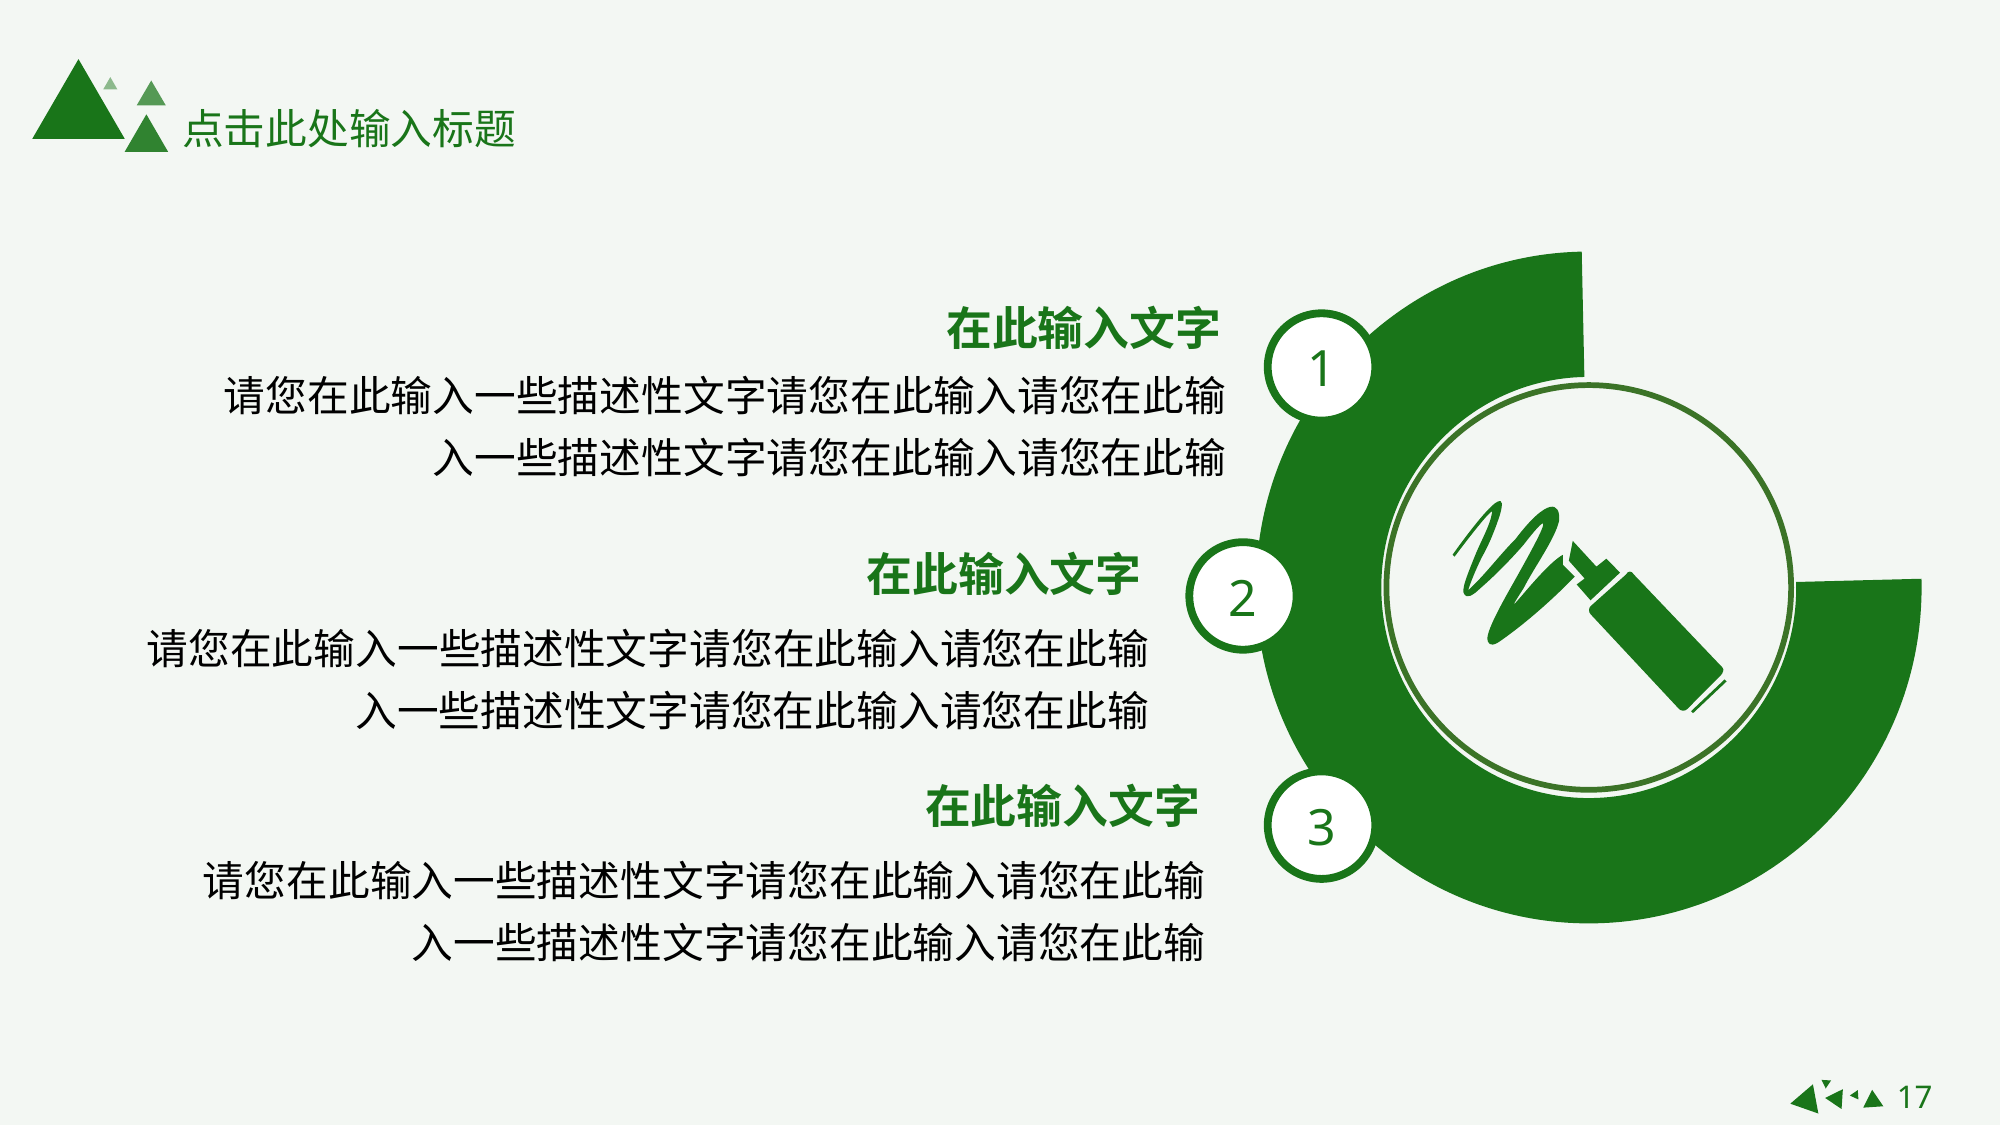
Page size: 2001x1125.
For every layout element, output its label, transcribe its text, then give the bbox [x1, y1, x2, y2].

text_box 1 [1266, 312, 1377, 422]
text_box [1790, 1084, 1819, 1114]
text_box [1589, 571, 1724, 711]
text_box [1691, 679, 1727, 714]
text_box 点击此处输入标题 [167, 95, 531, 160]
text_box [124, 114, 169, 152]
text_box [1568, 540, 1621, 601]
text_box [1258, 251, 1922, 924]
text_box [1825, 1089, 1843, 1109]
text_box [1452, 501, 1575, 645]
text_box 2 [1189, 541, 1298, 651]
text_box [1386, 385, 1792, 790]
text_box [103, 77, 118, 90]
text_box 请您在此输入一些描述性文字请您在此输入请您在此输入一些描述性文字请您在此输入请您在此输 [100, 834, 1220, 975]
text_box [136, 80, 166, 106]
text_box 在此输入文字 [910, 770, 1252, 841]
text_box 3 [1266, 770, 1377, 880]
text_box [1821, 1079, 1832, 1089]
text_box 在此输入文字 [931, 292, 1273, 363]
text_box [32, 59, 125, 139]
text_box 在此输入文字 [852, 538, 1193, 609]
text_box 17 [1864, 1070, 1966, 1123]
text_box 请您在此输入一些描述性文字请您在此输入请您在此输入一些描述性文字请您在此输入请您在此输 [121, 349, 1241, 490]
text_box [1849, 1090, 1859, 1100]
text_box 请您在此输入一些描述性文字请您在此输入请您在此输入一些描述性文字请您在此输入请您在此输 [43, 602, 1164, 743]
